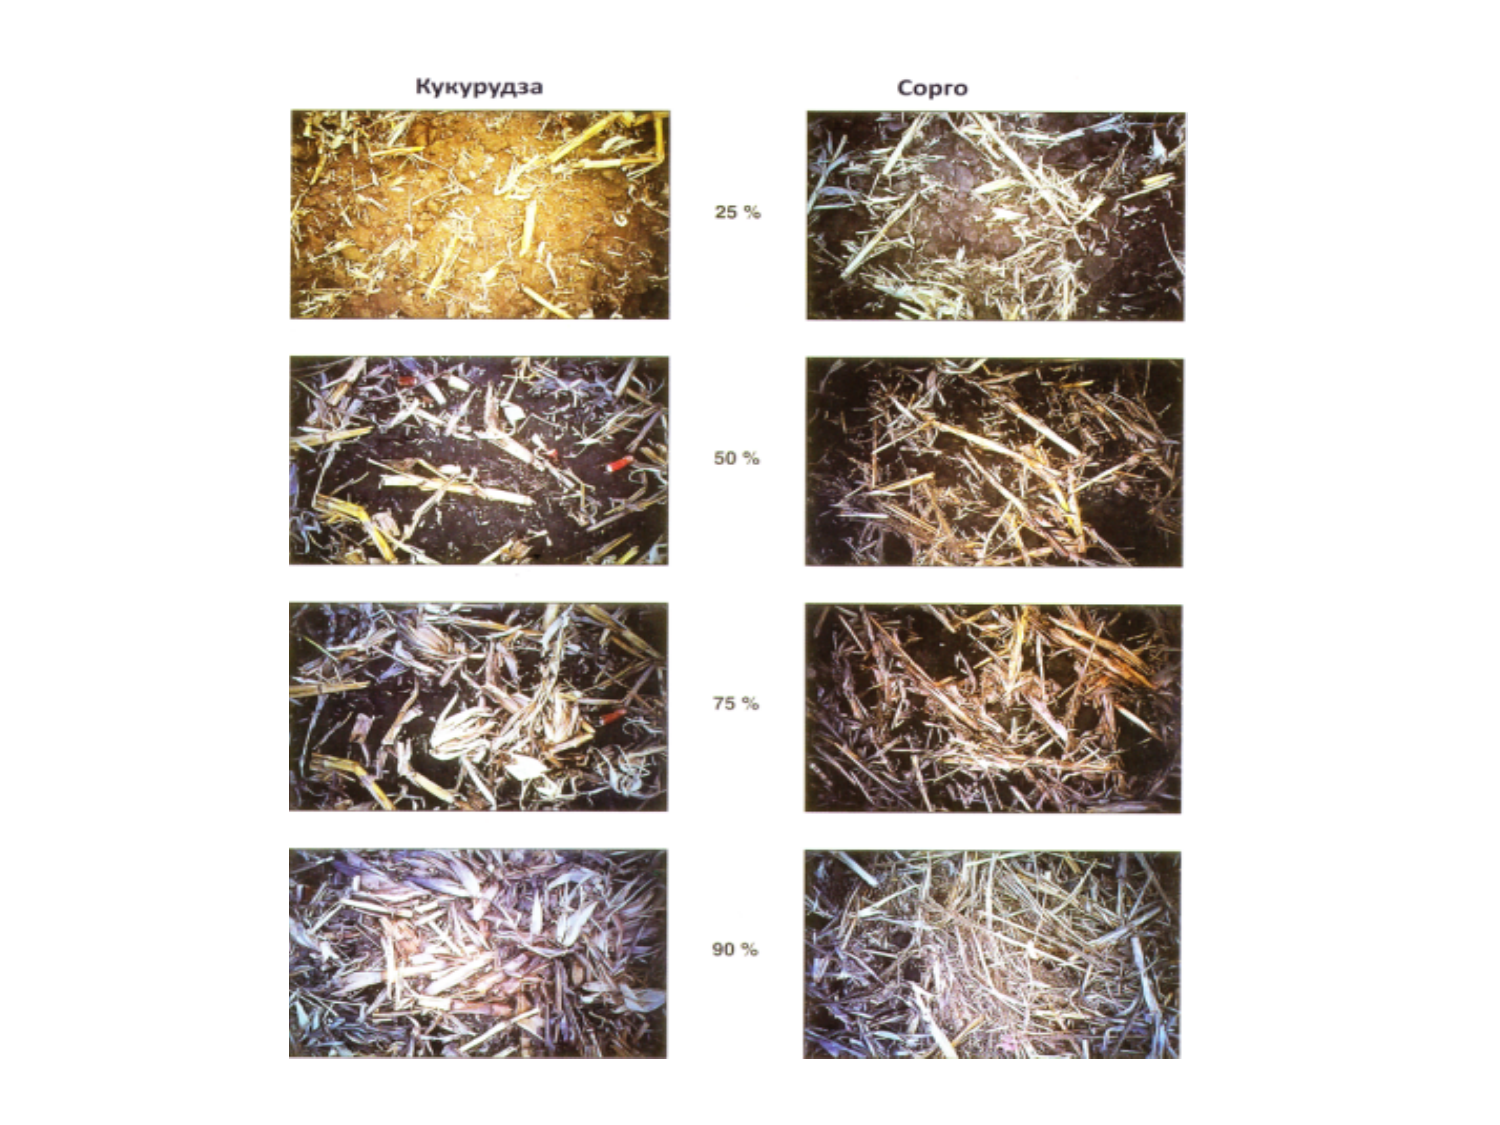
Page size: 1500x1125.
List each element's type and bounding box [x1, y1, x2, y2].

list [288, 66, 1188, 1059]
